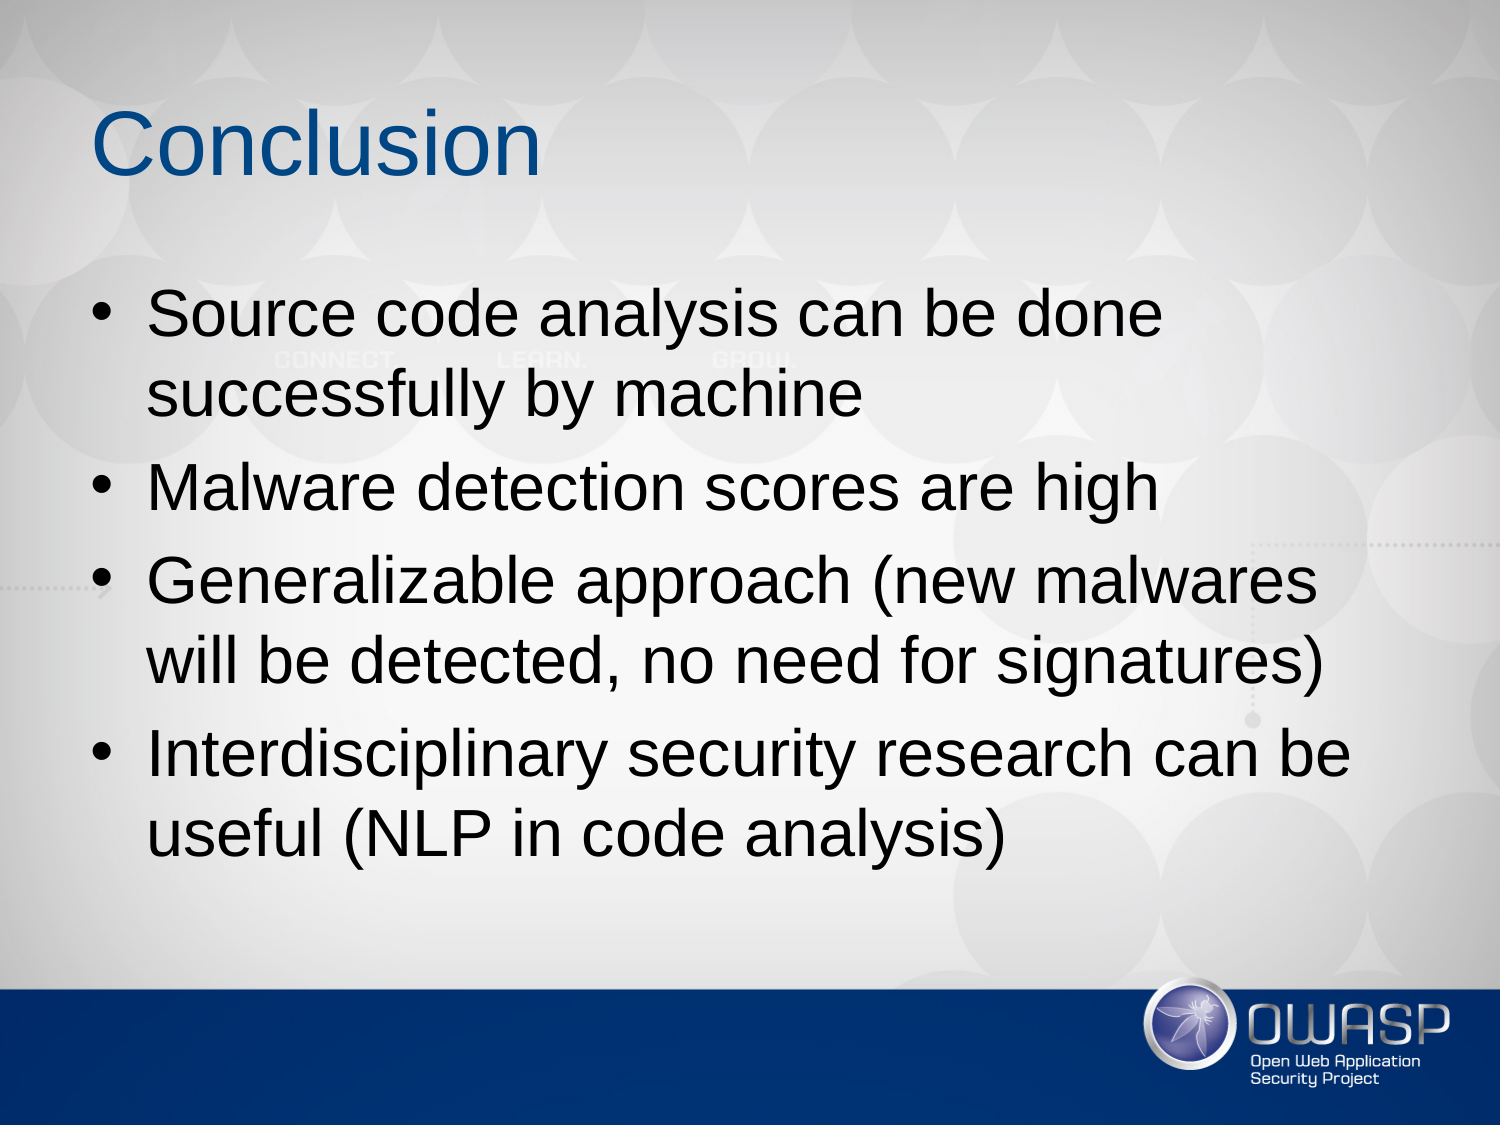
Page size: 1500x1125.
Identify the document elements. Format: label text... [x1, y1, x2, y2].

title Conclusion [75, 45, 1425, 233]
list Source code analysis can be done successfully by machine Malware detection scores are high Generalizable approach (new malwares will be detected, no need for signatures) Interdisciplinary security research can be useful (NLP in code analysis) [75, 262, 1425, 940]
picture [0, 0, 1500, 1125]
